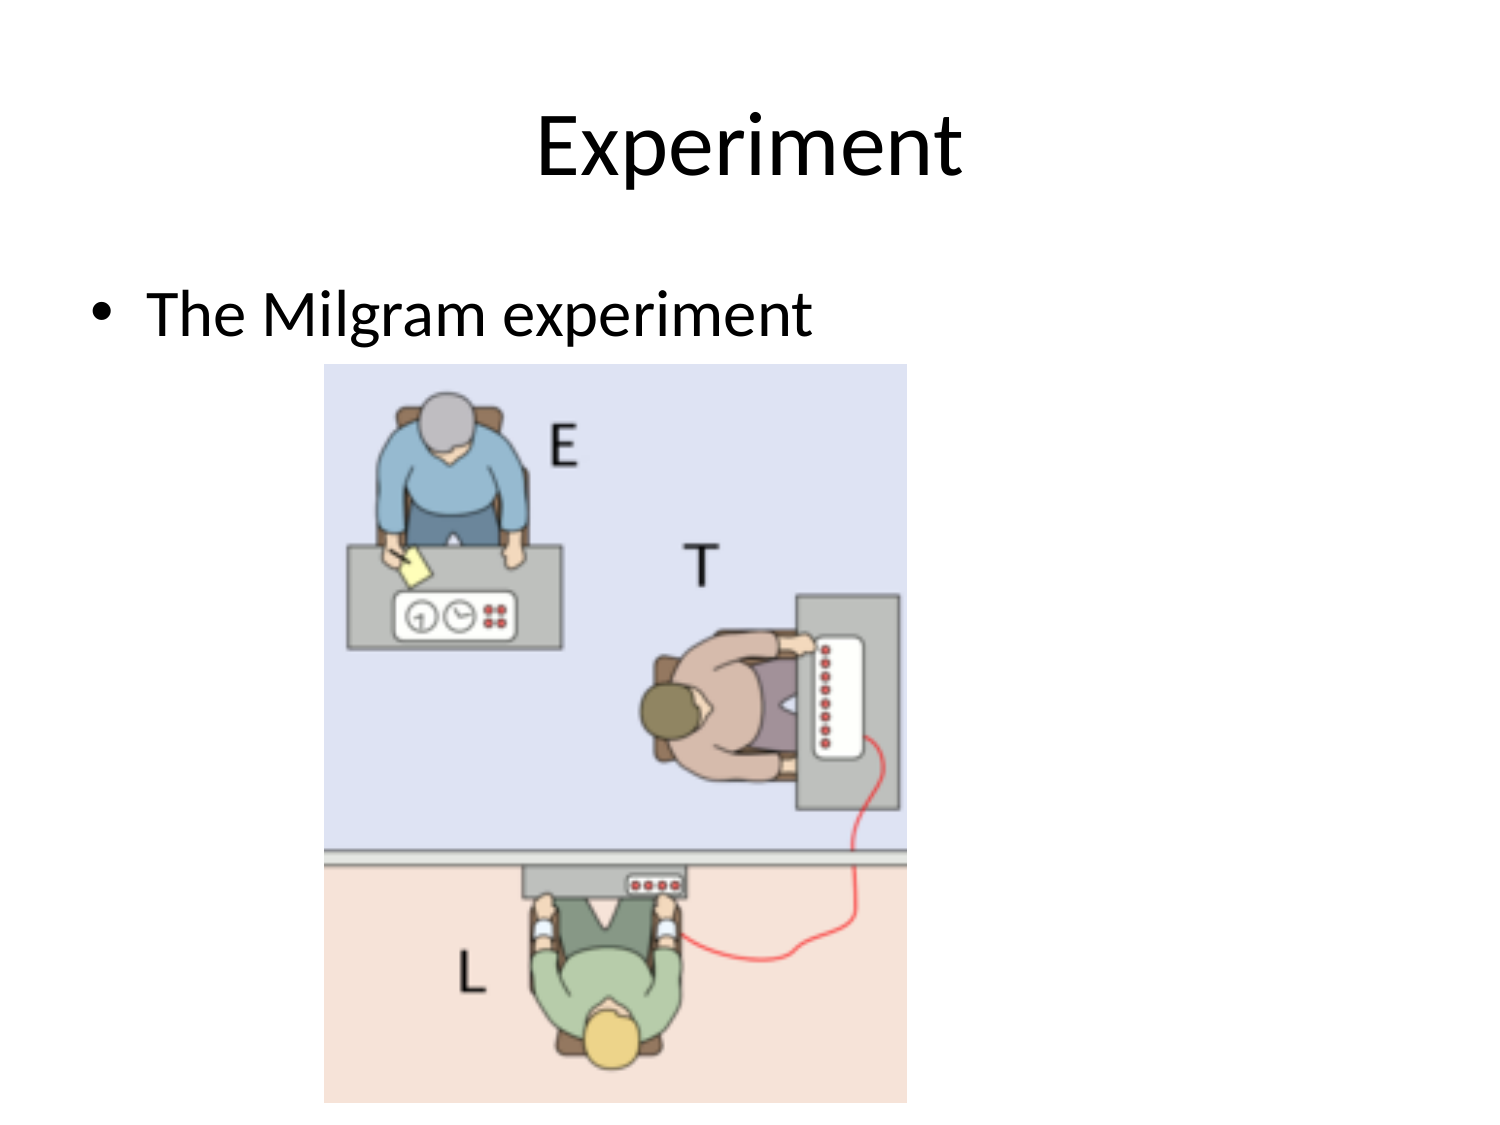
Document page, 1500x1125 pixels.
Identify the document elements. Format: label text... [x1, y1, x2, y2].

list The Milgram experiment [75, 262, 1425, 1005]
title Experiment [75, 45, 1425, 233]
picture [324, 363, 907, 1103]
